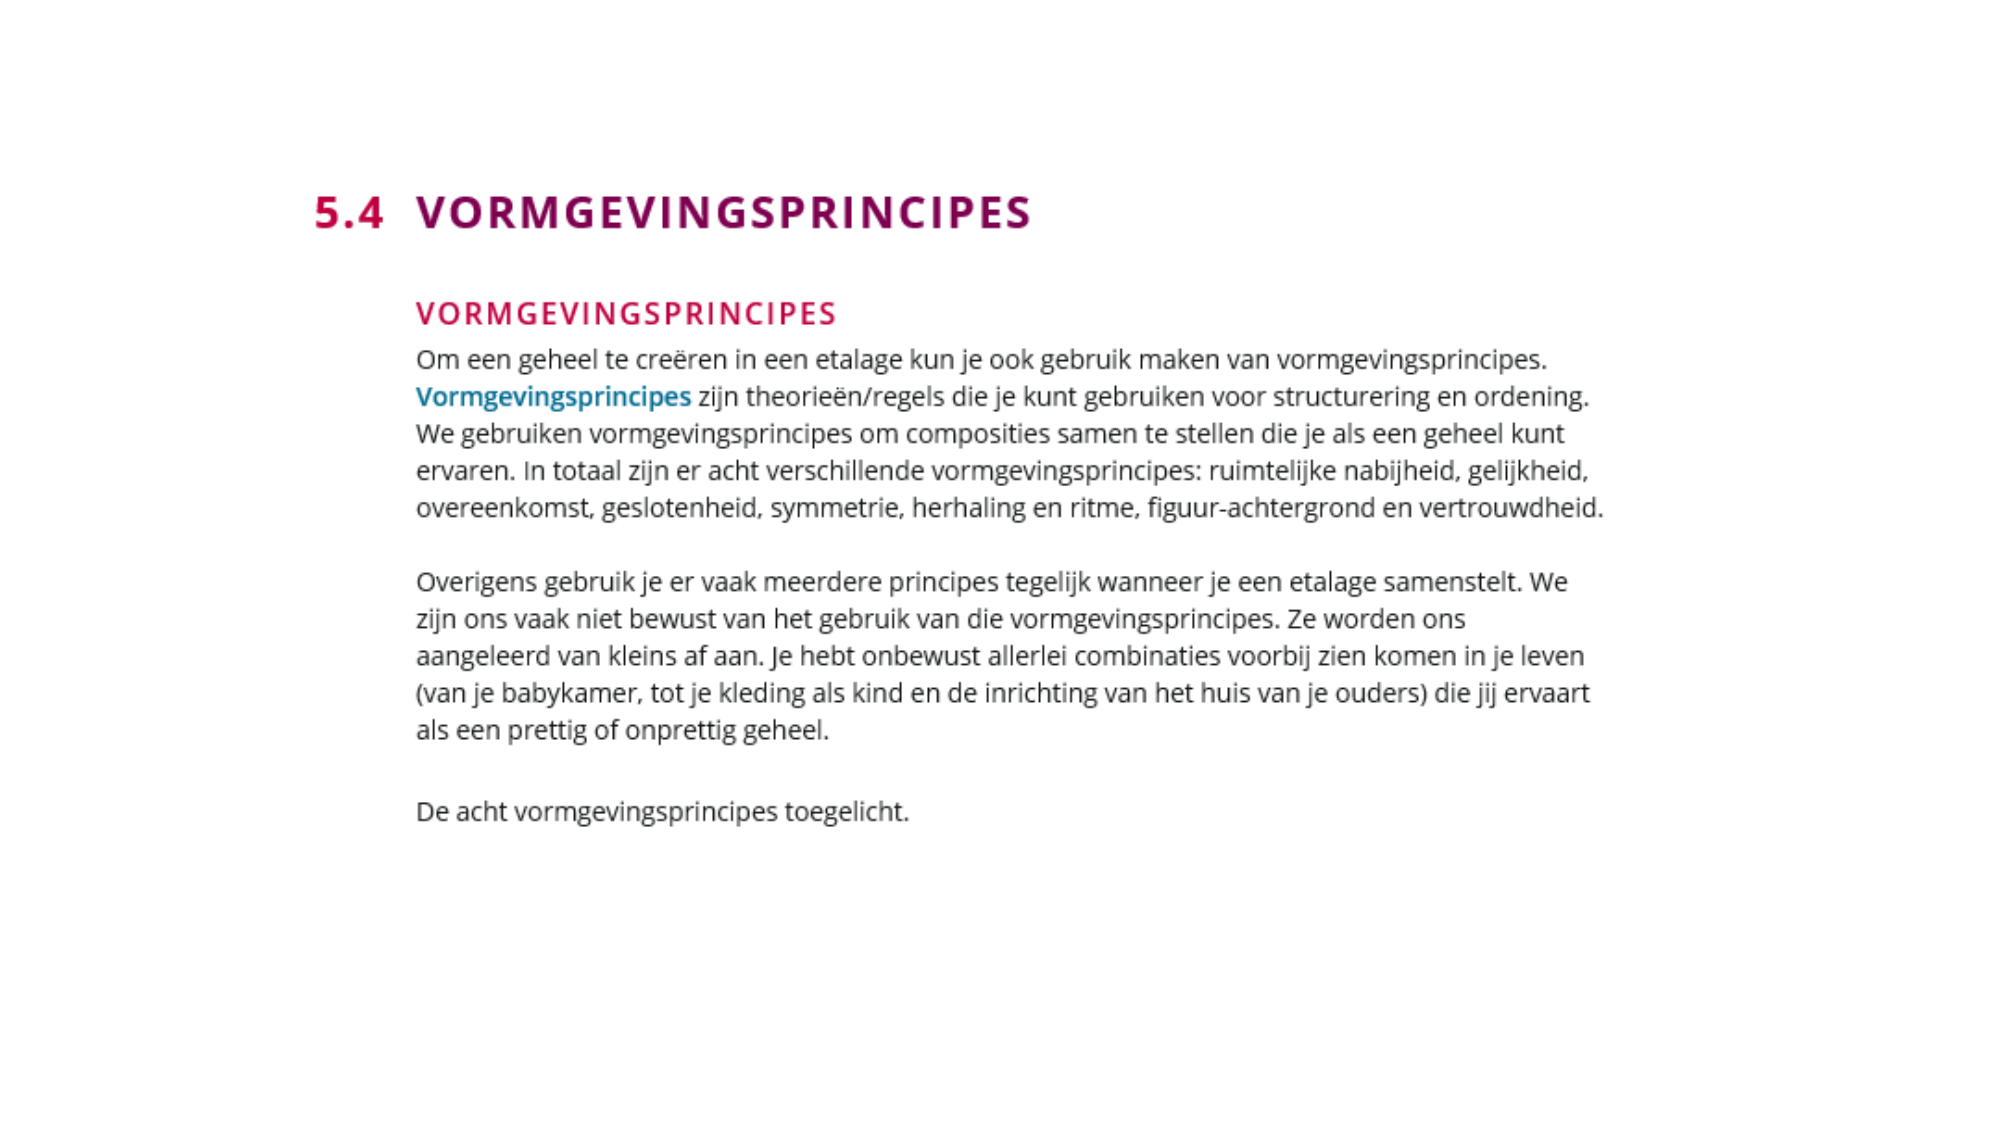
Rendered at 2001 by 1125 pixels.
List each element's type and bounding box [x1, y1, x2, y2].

picture [272, 147, 1745, 878]
